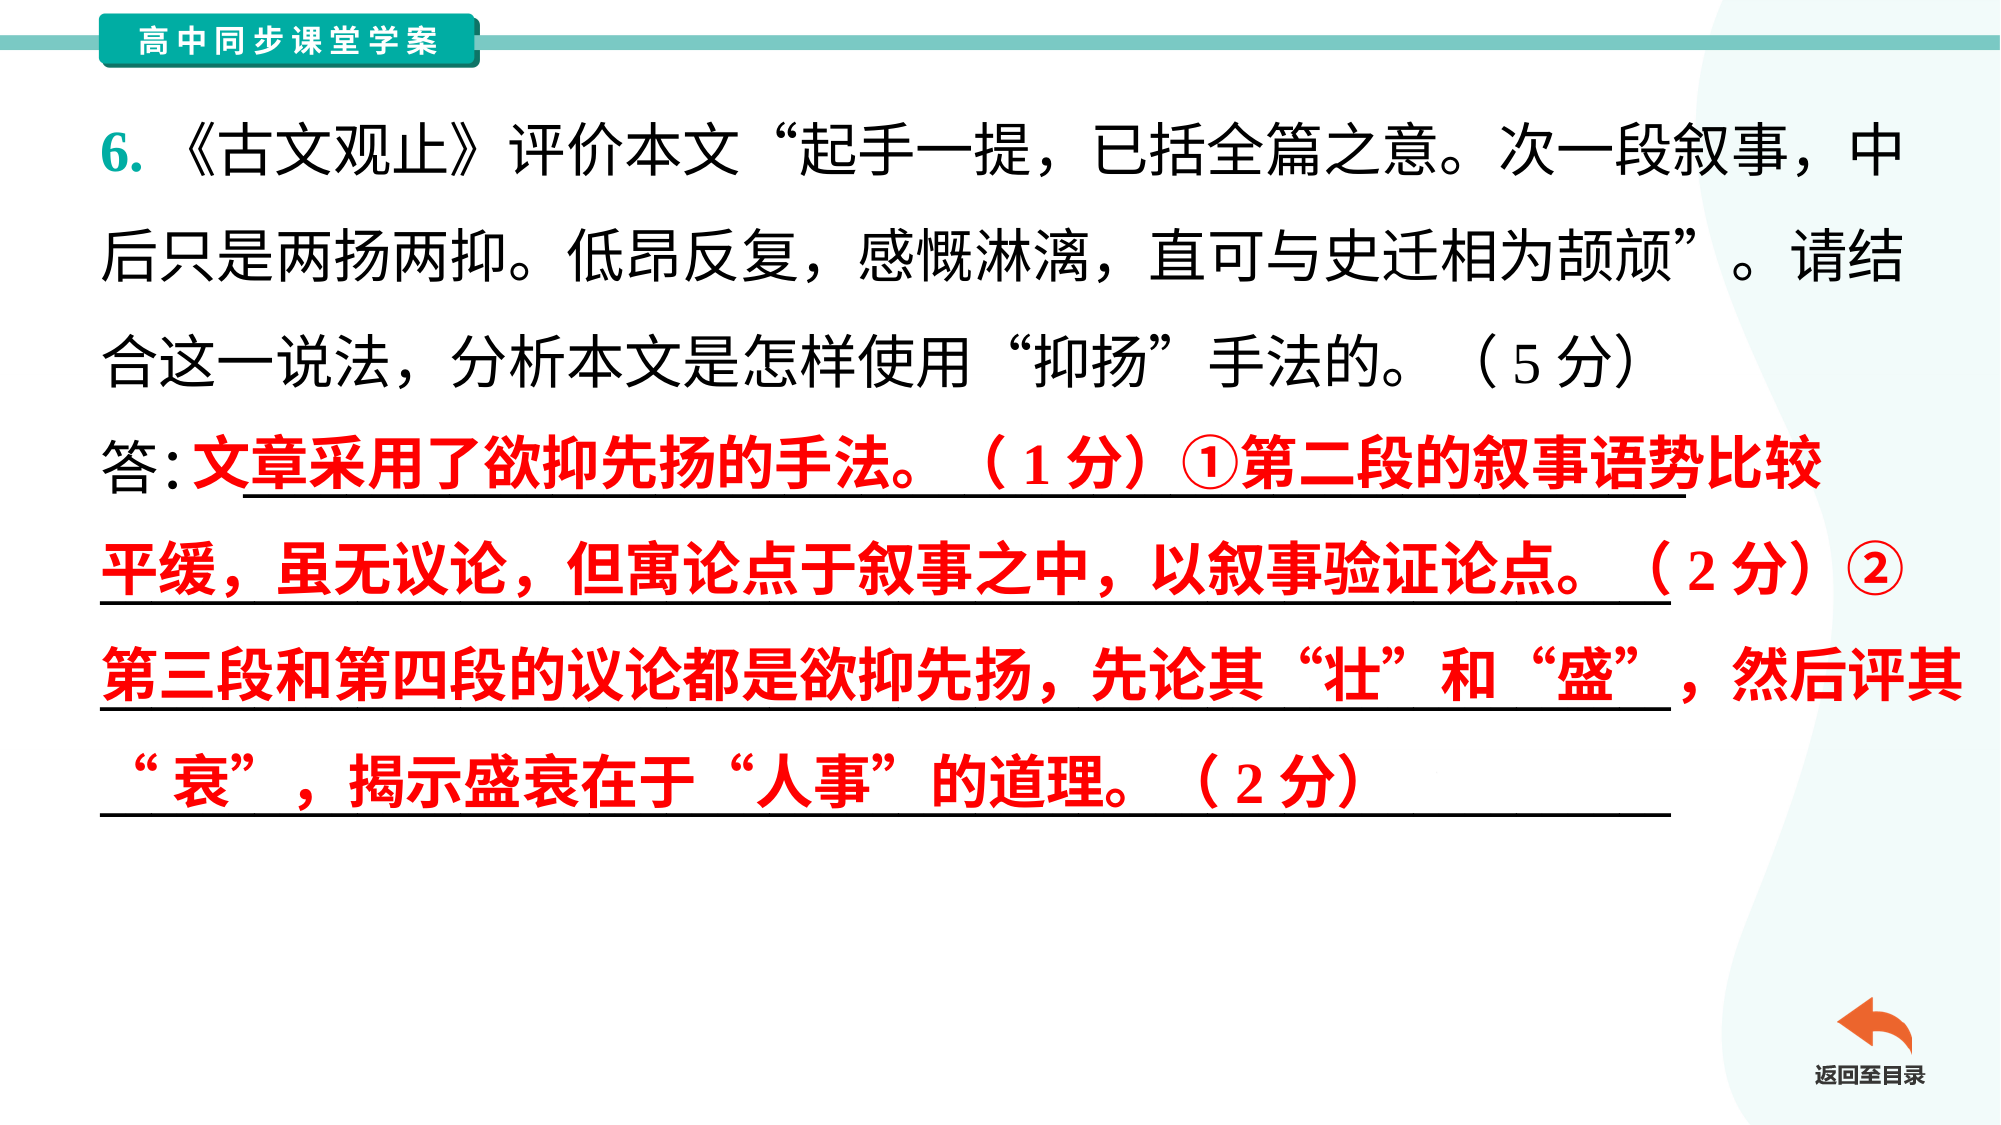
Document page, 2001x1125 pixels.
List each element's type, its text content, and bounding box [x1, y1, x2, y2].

text_box 6.《古文观止》评价本文“起手一提，已括全篇之意。次一段叙事，中 后只是两扬两抑。低昂反复，感慨淋漓，直可与史迁相为颉颃”。请结 合这一说法，分析本文是怎样使用“抑扬”手法的。（5分） 答： ________________________________________________________ _____________________________________________________________ _____________________________________________________________ _____________________________________________________________ [100, 815, 1899, 821]
picture [0, 0, 2000, 1125]
text_box 文章采用了欲抑先扬的手法。（1分）①第二段的叙事语势比较 平缓，虽无议论，但寓论点于叙事之中，以叙事验证论点。（2分）② 第三段和第四段的议论都是欲抑先扬，先论其“壮”和“盛”，然后评其 “衰”，揭示盛衰在于“人事”的道理。（2分） [100, 389, 1899, 815]
text_box 6.《古文观止》评价本文“起手一提，已括全篇之意。次一段叙事，中 后只是两扬两抑。低昂反复，感慨淋漓，直可与史迁相为颉颃”。请结 合这一说法，分析本文是怎样使用“抑扬”手法的。（5分） 答： ________________________________________________________ _____________________________________________________________ _____________________________________________________________ _____________________________________________________________ [100, 76, 1899, 389]
